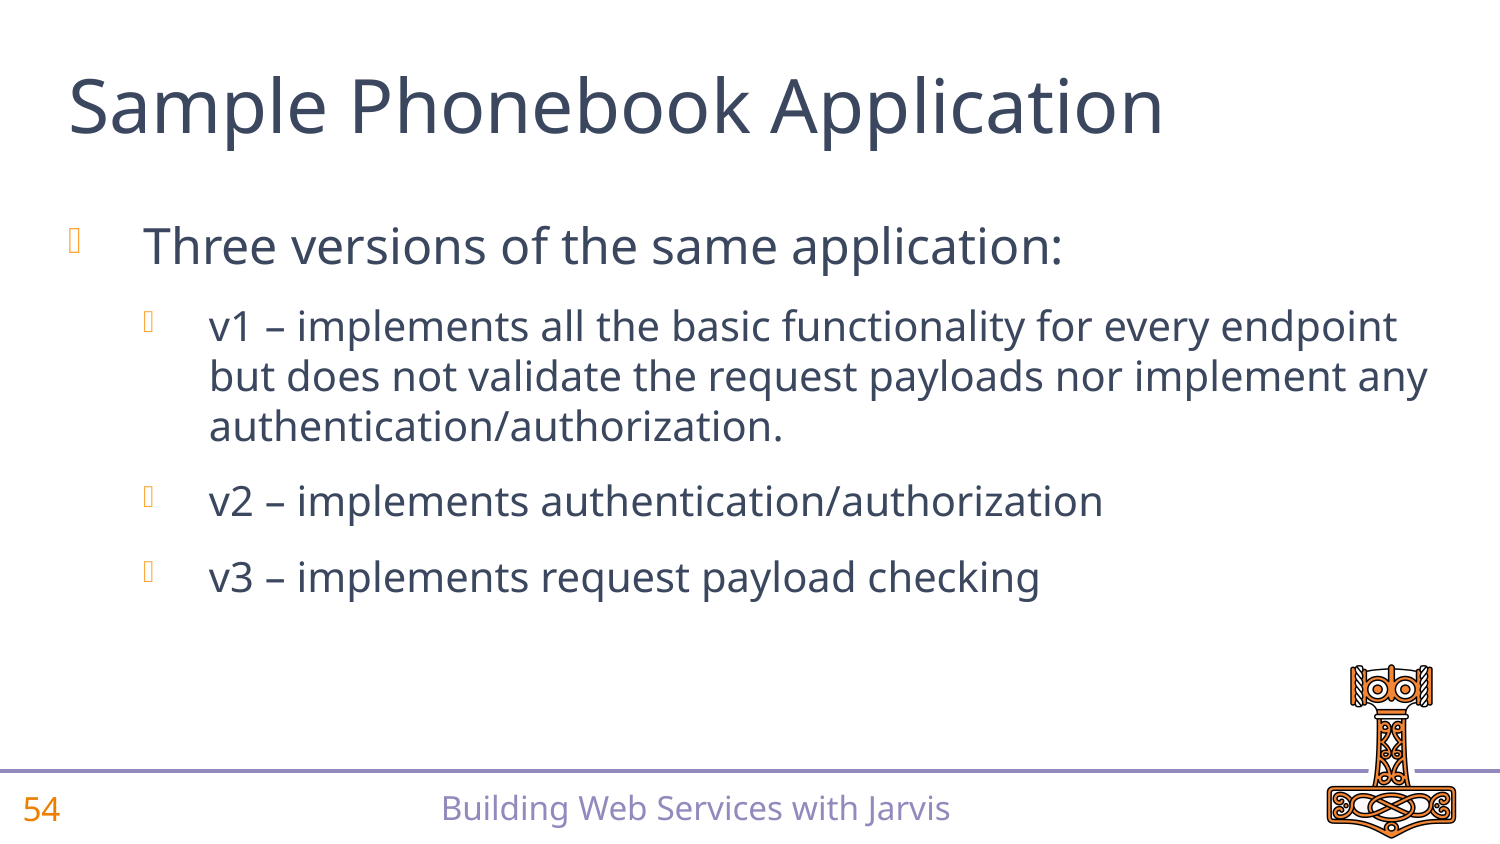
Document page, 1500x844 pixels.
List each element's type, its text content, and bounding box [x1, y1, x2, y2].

title Sample Phonebook Application [53, 43, 1203, 157]
picture [1320, 655, 1461, 844]
list Three versions of the same application: v1 – implements all the basic functionality for every endpoint but does not validate the request payloads nor implement any authentication/authorization. v2 – implements authentication/authorization v3 – implements request payload checking [53, 207, 1447, 740]
